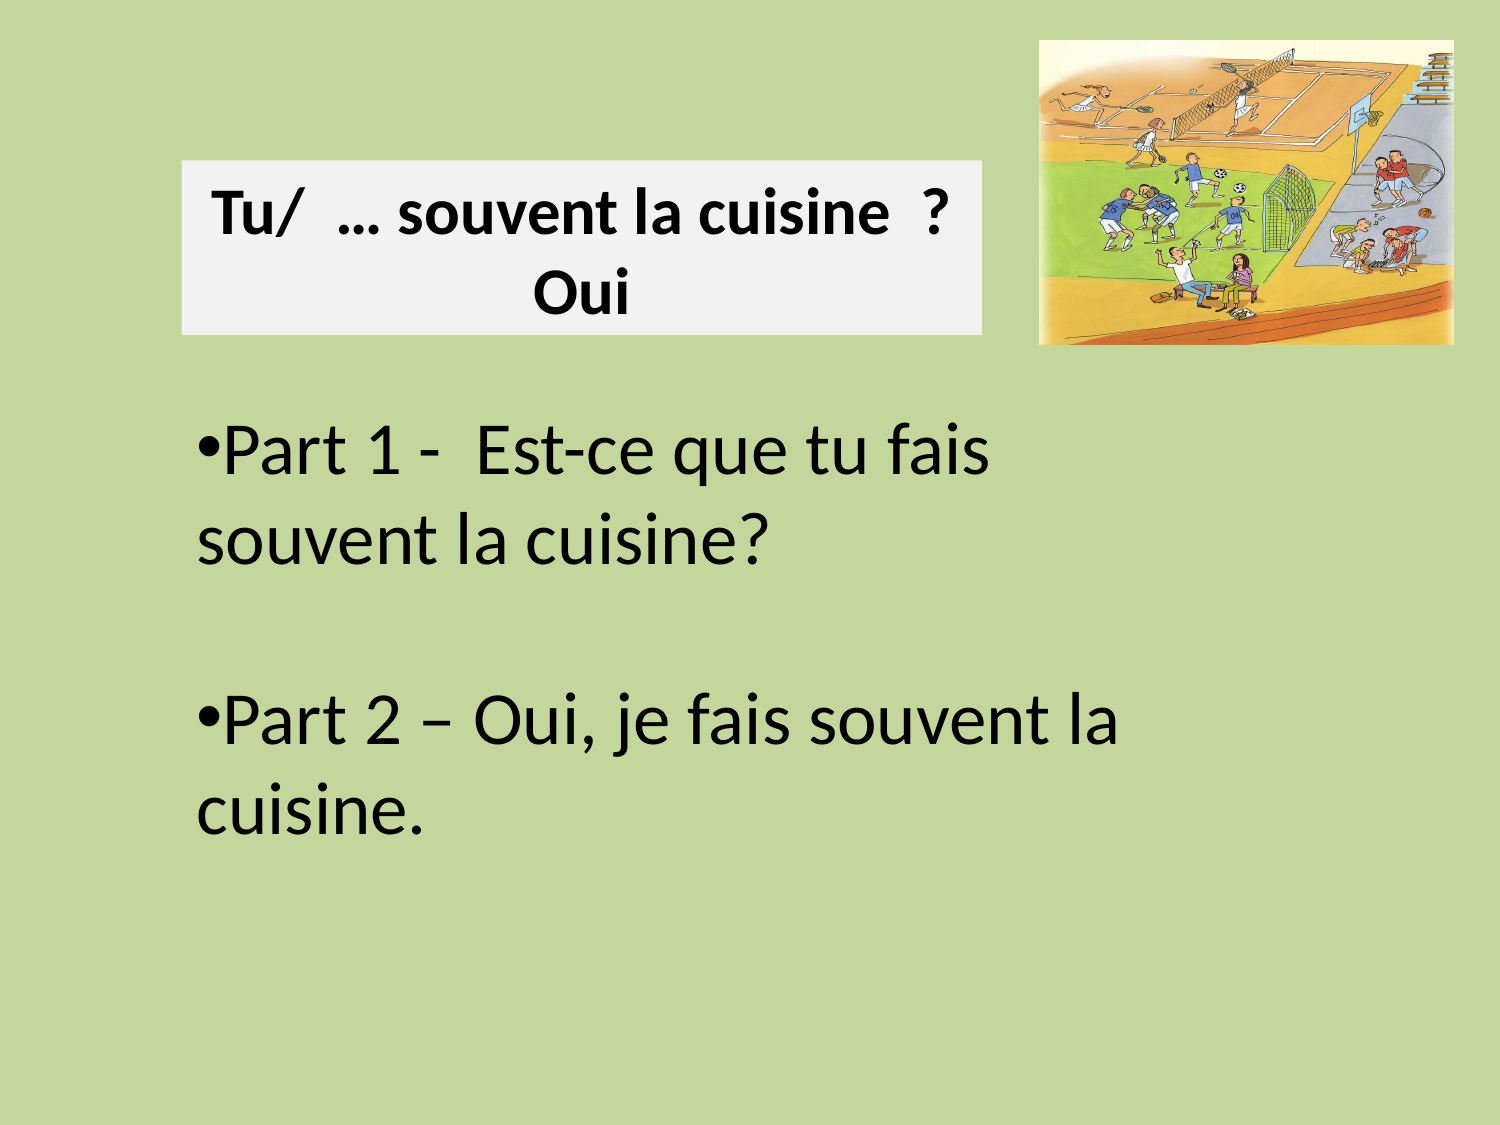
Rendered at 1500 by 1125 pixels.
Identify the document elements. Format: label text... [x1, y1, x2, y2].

text_box Part 1 - Est-ce que tu fais souvent la cuisine? Part 2 – Oui, je fais souvent la cuisine. [181, 392, 1191, 858]
text_box Tu/ … souvent la cuisine ? Oui [181, 160, 982, 336]
picture [1039, 40, 1454, 345]
